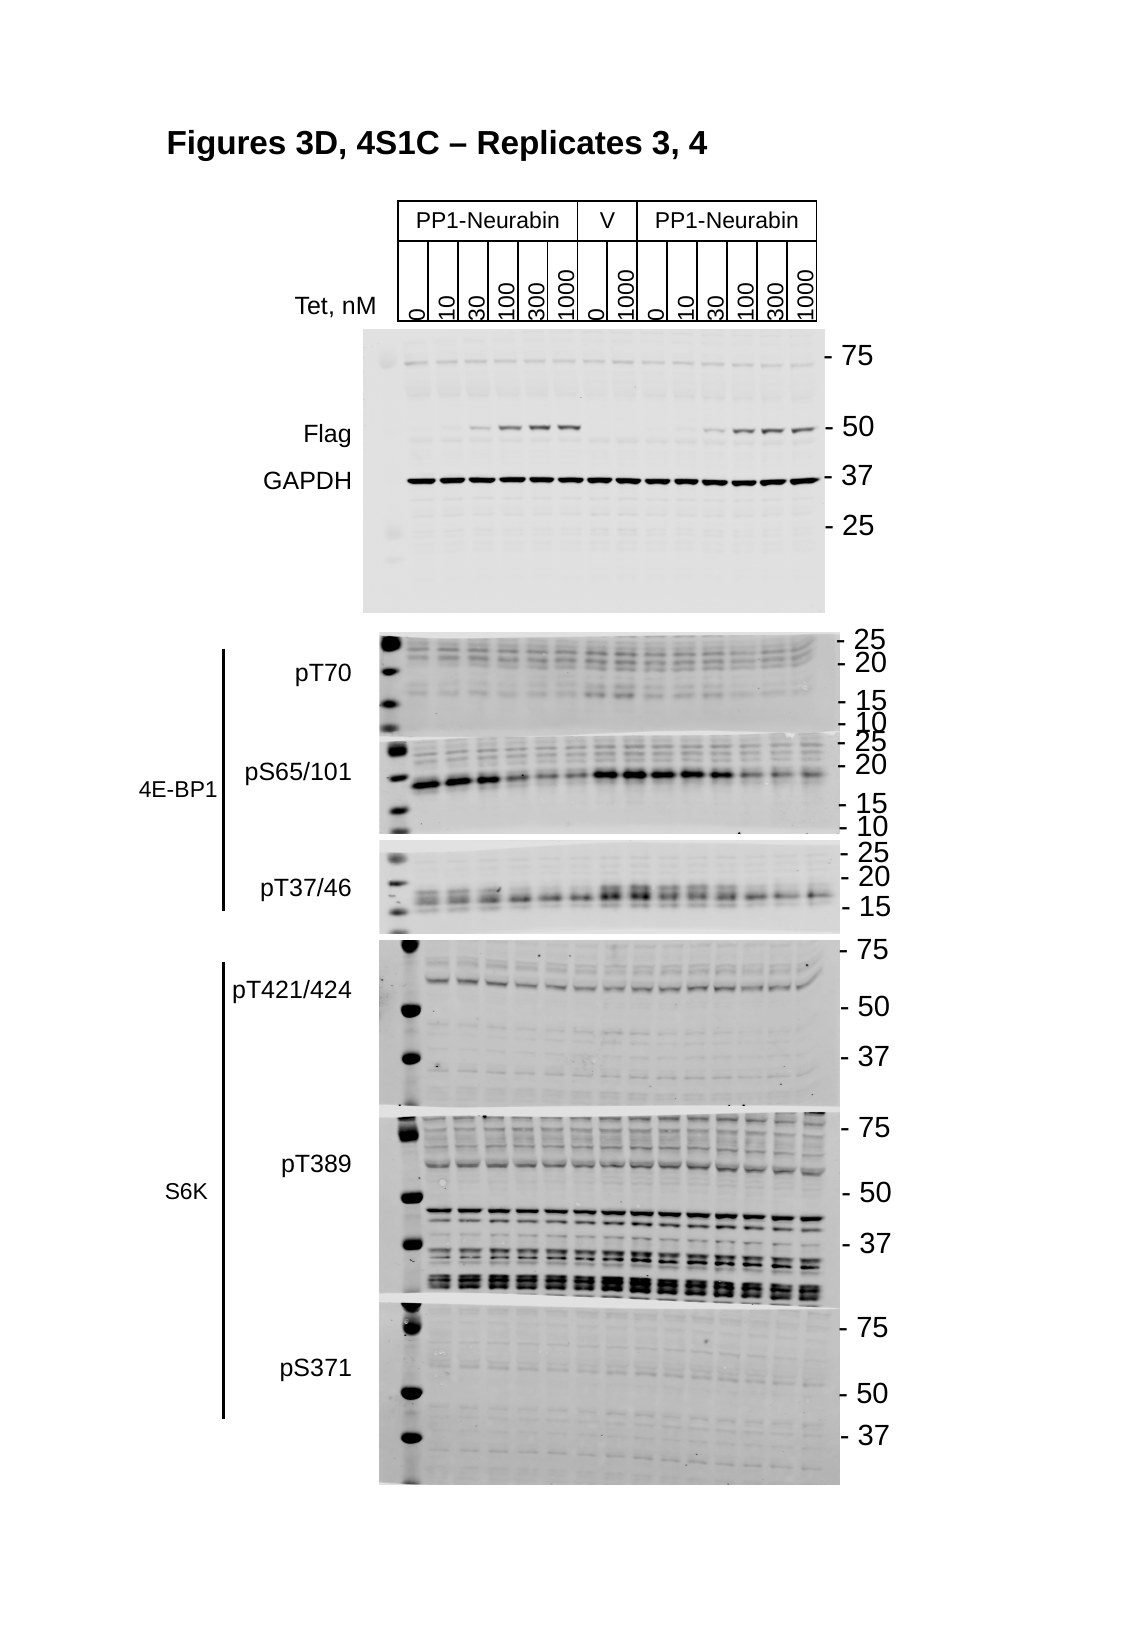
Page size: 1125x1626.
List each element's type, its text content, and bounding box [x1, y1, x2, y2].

text_box - 20 [841, 765, 903, 776]
table_cell 1000 [608, 242, 636, 320]
table_cell 10 [668, 242, 696, 320]
table_header PP1-Neurabin [638, 202, 816, 240]
text_box - 37 [841, 1216, 907, 1267]
text_box - 37 [841, 1408, 906, 1459]
text_box - 75 [841, 1100, 906, 1151]
text_box pT421/424 [225, 966, 368, 1012]
text_box pT37/46 [245, 864, 368, 909]
table_cell 30 [698, 242, 726, 320]
text_box - 20 [841, 635, 903, 674]
table_cell 300 [519, 242, 547, 320]
text_box pT421/424 [217, 966, 222, 1012]
text_box - 25 [825, 498, 890, 549]
text_box Figures 3D, 4S1C – Replicates 3, 4 [151, 114, 724, 169]
picture [378, 939, 841, 1485]
text_box - 25 [824, 826, 905, 876]
picture [363, 329, 825, 614]
table_cell 100 [489, 242, 517, 320]
text_box - 15 [841, 776, 903, 826]
table_cell 1000 [548, 242, 577, 320]
picture [378, 839, 841, 934]
table_cell 0 [399, 242, 427, 320]
text_box - 37 [841, 1030, 906, 1081]
text_box Flag [288, 409, 363, 455]
text_box - 50 [841, 1366, 904, 1408]
text_box GAPDH [248, 456, 363, 502]
table_header V [578, 202, 636, 240]
text_box - 75 [841, 1301, 904, 1352]
table_cell 1000 [788, 242, 816, 320]
text_box - 50 [841, 979, 906, 1030]
text_box - 15 [841, 674, 903, 715]
text_box - 25 [821, 612, 902, 663]
text_box 4E-BP1 [123, 767, 222, 810]
text_box - 50 [825, 400, 890, 450]
text_box pT70 [280, 648, 368, 694]
text_box - 15 [841, 880, 907, 930]
text_box pT389 [266, 1140, 368, 1185]
text_box - 20 [841, 849, 906, 880]
text_box S6K [149, 1169, 222, 1212]
table_cell 100 [728, 242, 756, 320]
text_box - 75 [823, 930, 905, 973]
table_cell 0 [638, 242, 666, 320]
text_box - 25 [841, 715, 903, 765]
text_box pS65/101 [229, 747, 368, 793]
table_cell 10 [429, 242, 457, 320]
table_header PP1-Neurabin [399, 202, 577, 240]
table_cell 30 [459, 242, 487, 320]
text_box pS371 [264, 1344, 368, 1390]
table_cell 0 [578, 242, 606, 320]
text_box - 50 [841, 1166, 907, 1216]
text_box - 75 [825, 329, 889, 379]
text_box - 37 [825, 448, 889, 499]
text_box Tet, nM [279, 281, 392, 327]
table_cell 300 [758, 242, 786, 320]
text_box 4E-BP1 [225, 767, 233, 810]
picture [378, 631, 841, 834]
